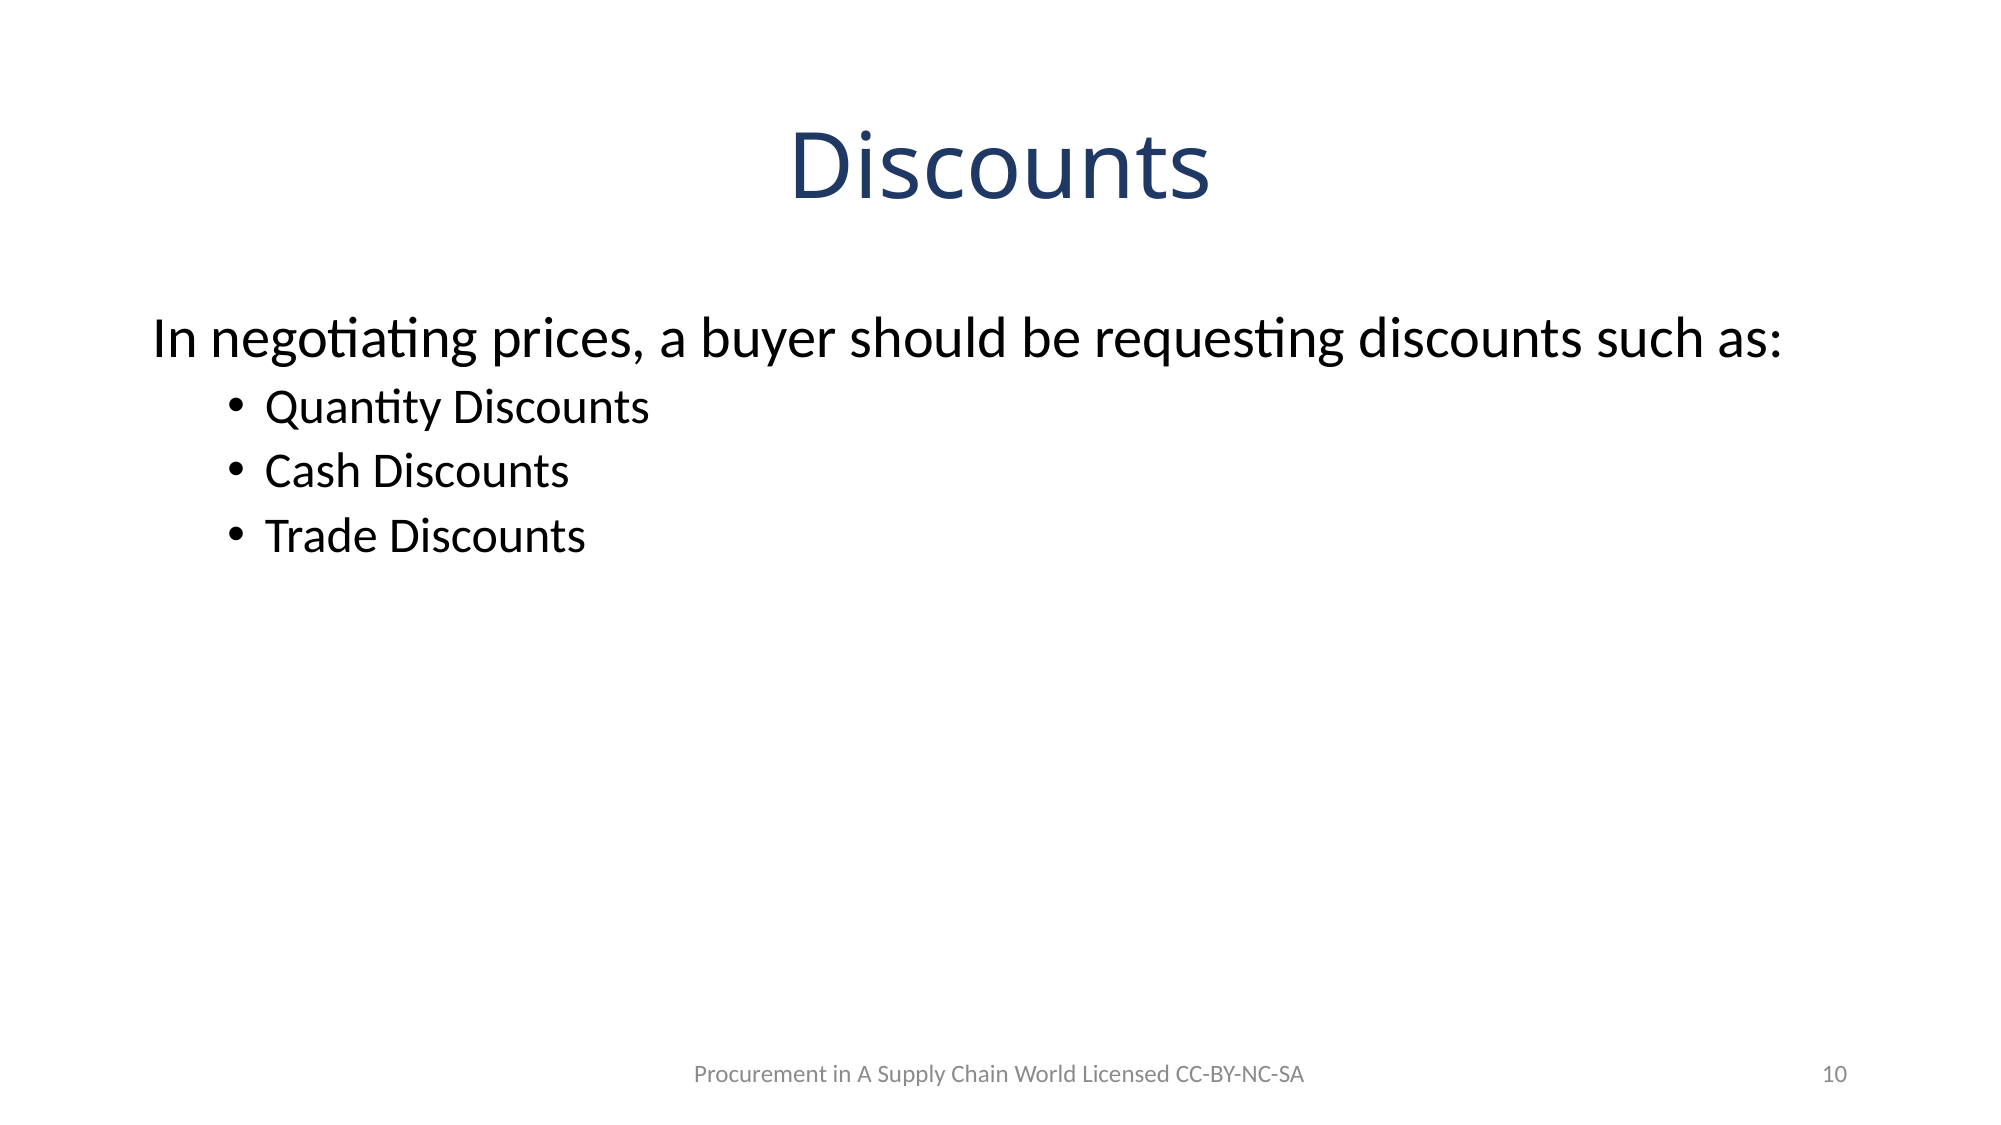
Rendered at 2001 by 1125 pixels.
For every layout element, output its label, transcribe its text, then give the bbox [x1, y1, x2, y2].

list In negotiating prices, a buyer should be requesting discounts such as: Quantity Discounts Cash Discounts Trade Discounts [137, 299, 1863, 1014]
title Discounts [137, 59, 1863, 278]
footer Procurement in A Supply Chain World Licensed CC-BY-NC-SA [662, 1042, 1338, 1103]
slide_number 10 [1412, 1042, 1863, 1103]
